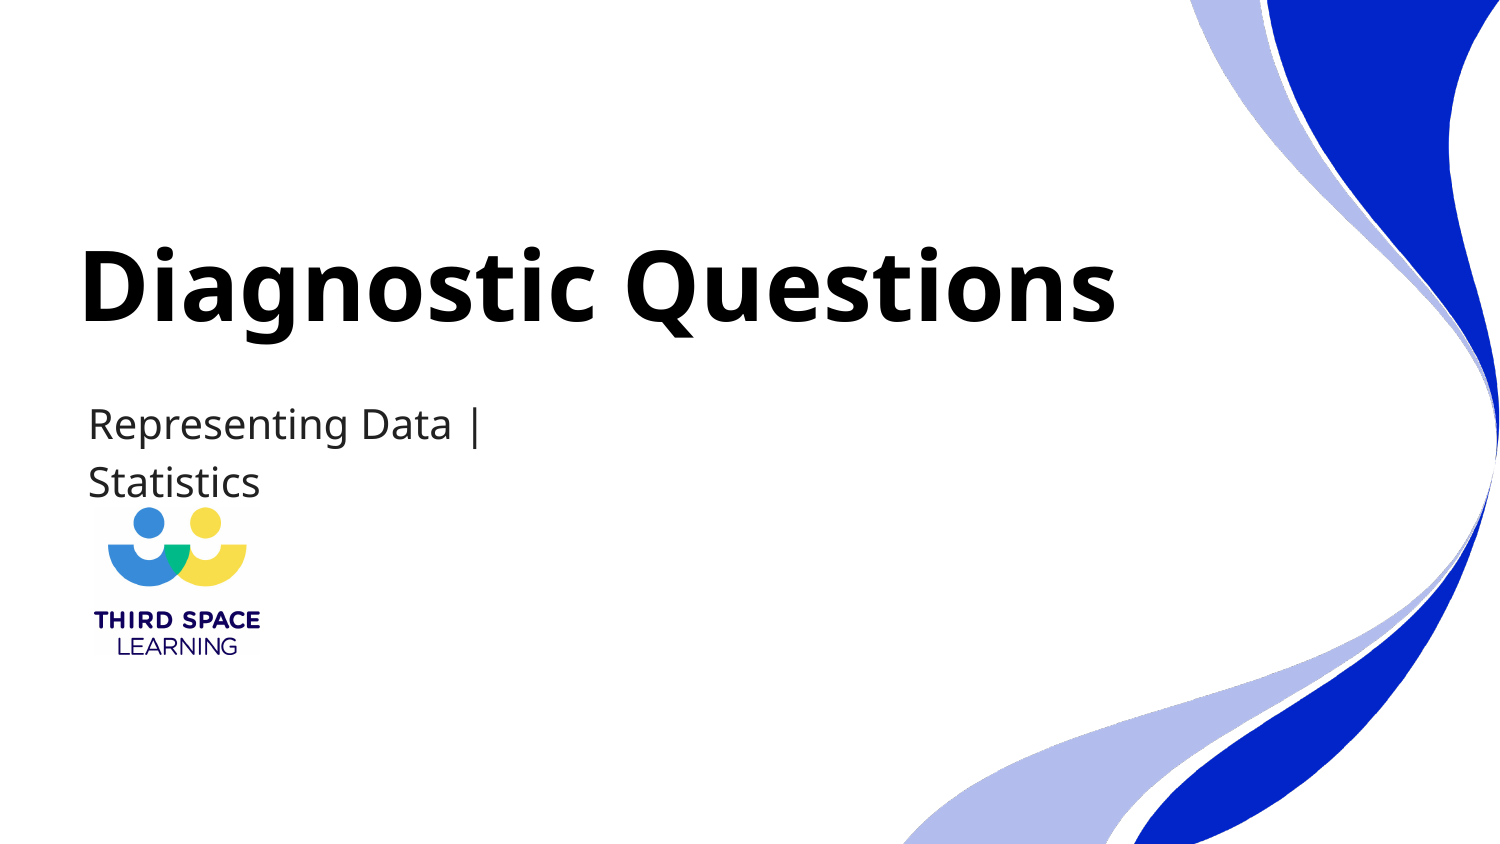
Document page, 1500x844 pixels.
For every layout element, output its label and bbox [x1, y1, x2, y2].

picture [94, 507, 260, 655]
picture [903, 0, 1500, 844]
